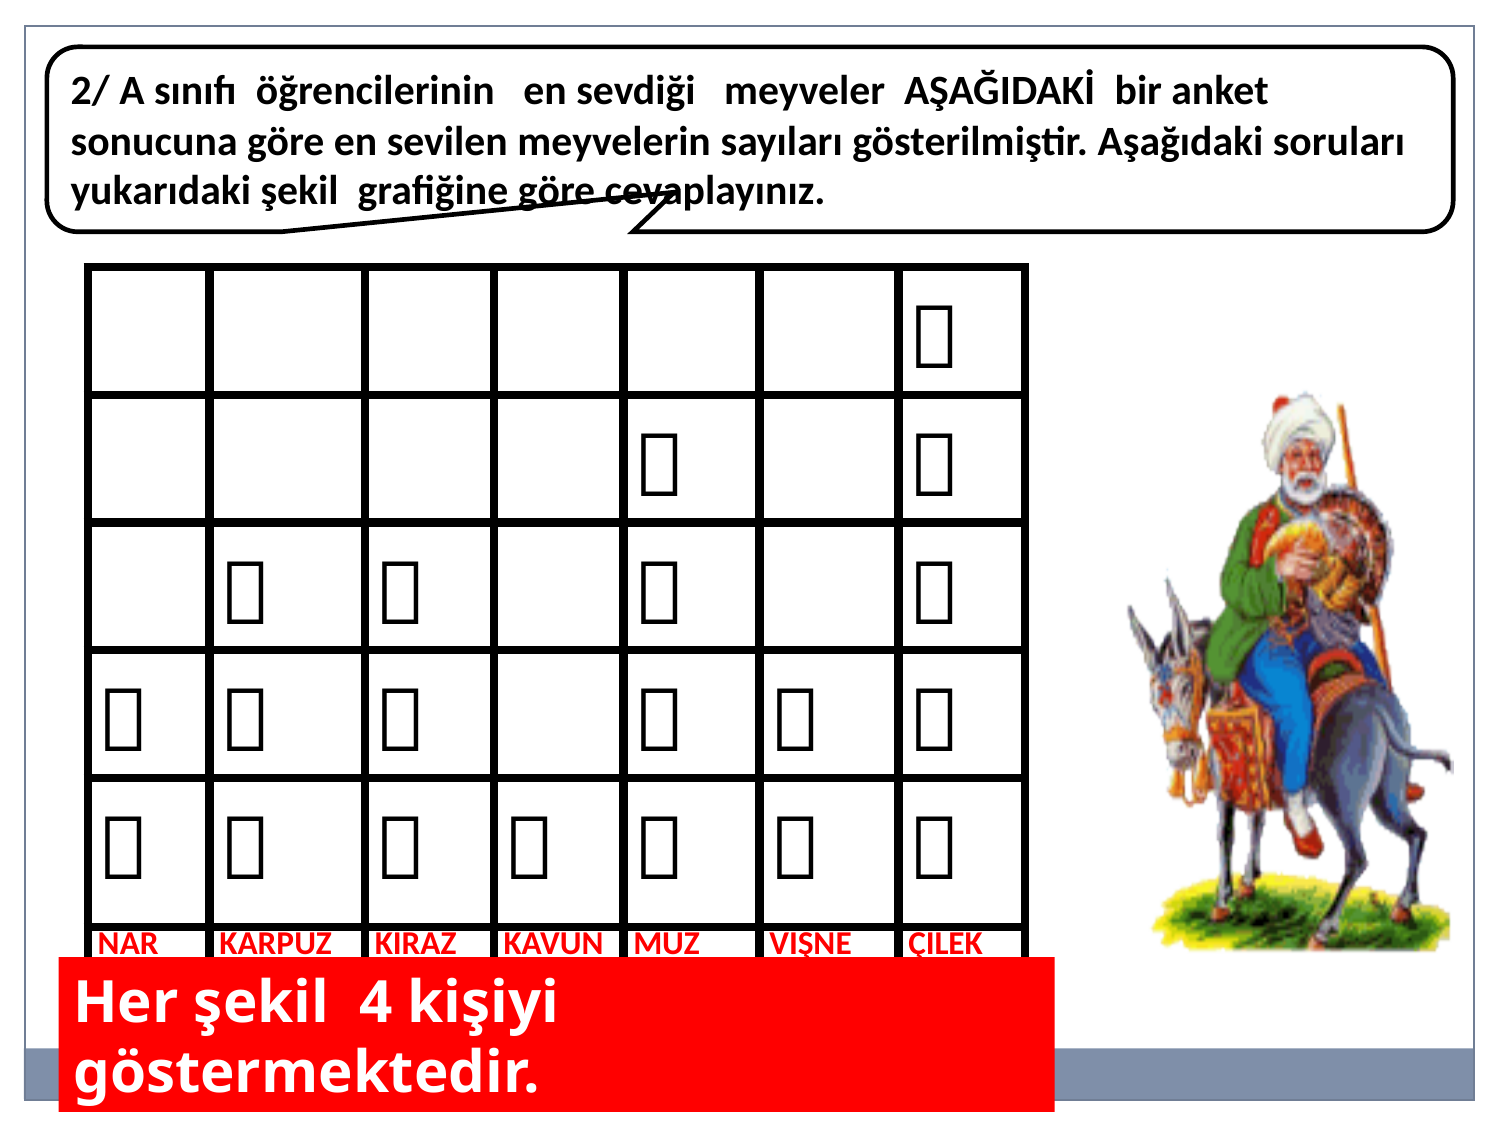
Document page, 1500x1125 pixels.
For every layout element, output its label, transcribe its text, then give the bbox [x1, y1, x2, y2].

table_cell  [628, 782, 755, 923]
table_cell [214, 399, 361, 518]
table_cell  [92, 782, 205, 923]
table_cell  [903, 399, 1021, 518]
table_cell  [628, 654, 755, 774]
table_cell  [903, 782, 1021, 923]
table_cell  [214, 654, 361, 774]
table_cell ÇİLEK [903, 931, 1021, 957]
table_cell  [369, 654, 490, 774]
table_cell  [369, 527, 490, 646]
table_cell [92, 527, 205, 646]
table_cell [92, 399, 205, 518]
table_header [764, 271, 894, 391]
table_cell NAR [92, 931, 205, 957]
table_cell MUZ [628, 931, 755, 957]
table_cell  [764, 782, 894, 923]
table_cell  [764, 654, 894, 774]
table_cell  [214, 782, 361, 923]
table_cell [369, 399, 490, 518]
text_box Her şekil 4 kişiyi göstermektedir. [58, 957, 1055, 1112]
table_cell KAVUN [498, 931, 619, 957]
table_cell [764, 399, 894, 518]
table_cell  [628, 527, 755, 646]
table_cell KARPUZ [214, 931, 361, 957]
table_cell  [628, 399, 755, 518]
table_cell  [498, 782, 619, 923]
table_header [92, 271, 205, 391]
table_cell [764, 527, 894, 646]
text_box 2/ A sınıfı öğrencilerinin en sevdiği meyveler AŞAĞIDAKİ bir anket sonucuna göre en sevilen meyvelerin sayıları gösterilmiştir. Aşağıdaki soruları yukarıdaki şekil grafiğine göre cevaplayınız. [46, 46, 1454, 232]
table_cell  [214, 527, 361, 646]
table_cell [498, 654, 619, 774]
table_cell  [92, 654, 205, 774]
table_cell [498, 399, 619, 518]
picture [1124, 351, 1454, 962]
table_header [628, 271, 755, 391]
table_cell VİŞNE [764, 931, 894, 957]
table_cell [498, 527, 619, 646]
table_cell  [903, 654, 1021, 774]
table_cell KİRAZ [369, 931, 490, 957]
table_cell  [369, 782, 490, 923]
table_header  [903, 271, 1021, 391]
table_header [214, 271, 361, 391]
table_header [498, 271, 619, 391]
table_header [369, 271, 490, 391]
table_cell  [903, 527, 1021, 646]
